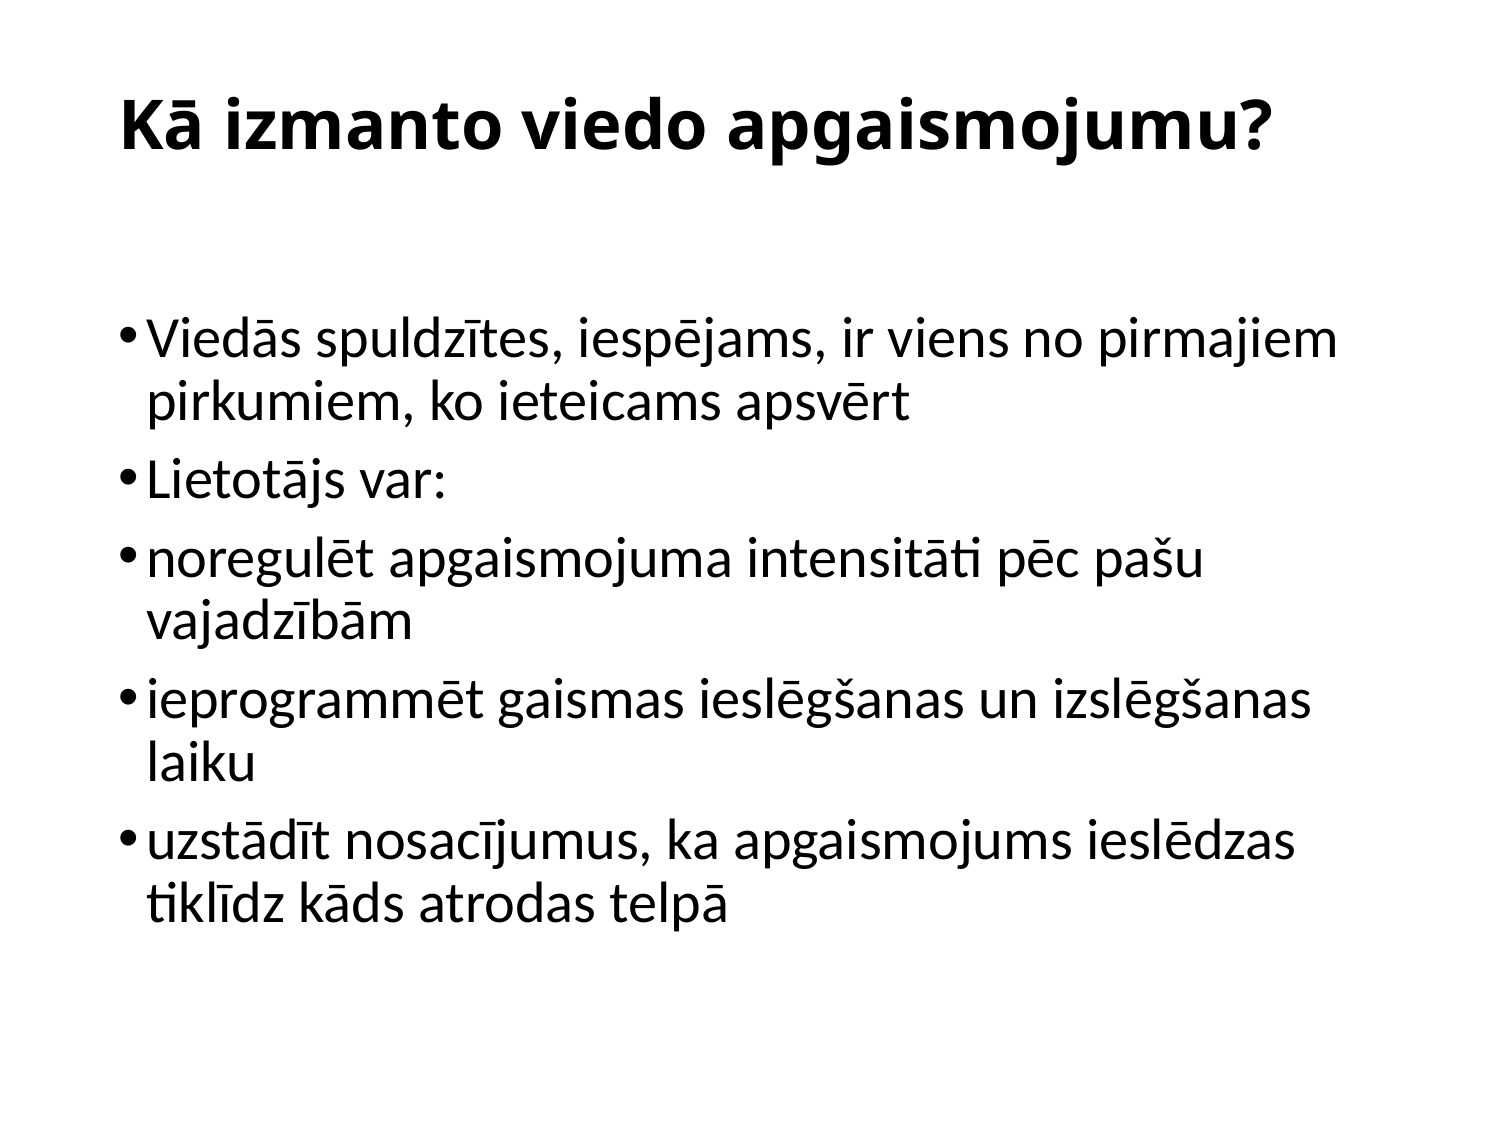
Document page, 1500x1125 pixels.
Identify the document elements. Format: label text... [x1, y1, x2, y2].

title Kā izmanto viedo apgaismojumu? [103, 59, 1397, 278]
list Viedās spuldzītes, iespējams, ir viens no pirmajiem pirkumiem, ko ieteicams apsvērt Lietotājs var: noregulēt apgaismojuma intensitāti pēc pašu vajadzībām ieprogrammēt gaismas ieslēgšanas un izslēgšanas laiku uzstādīt nosacījumus, ka apgaismojums ieslēdzas tiklīdz kāds atrodas telpā [103, 299, 1397, 1014]
